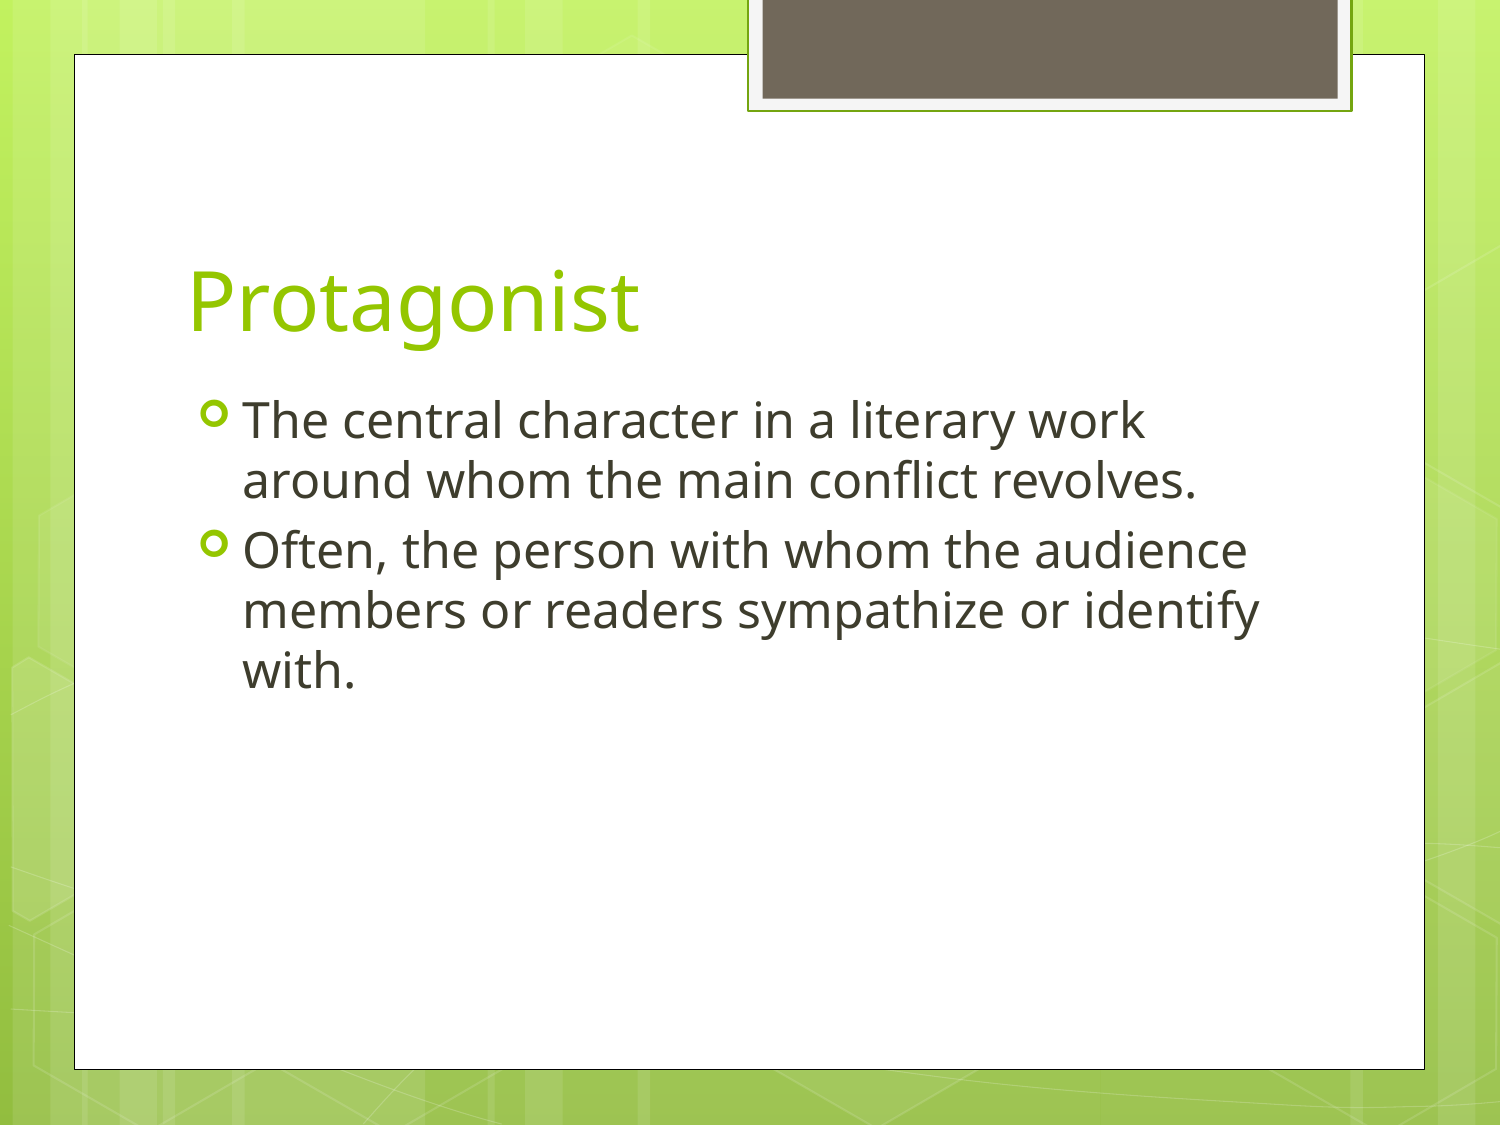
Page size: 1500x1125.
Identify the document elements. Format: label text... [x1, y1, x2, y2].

title Protagonist [171, 168, 1324, 357]
list The central character in a literary work around whom the main conflict revolves. Often, the person with whom the audience members or readers sympathize or identify with. [171, 381, 1283, 957]
